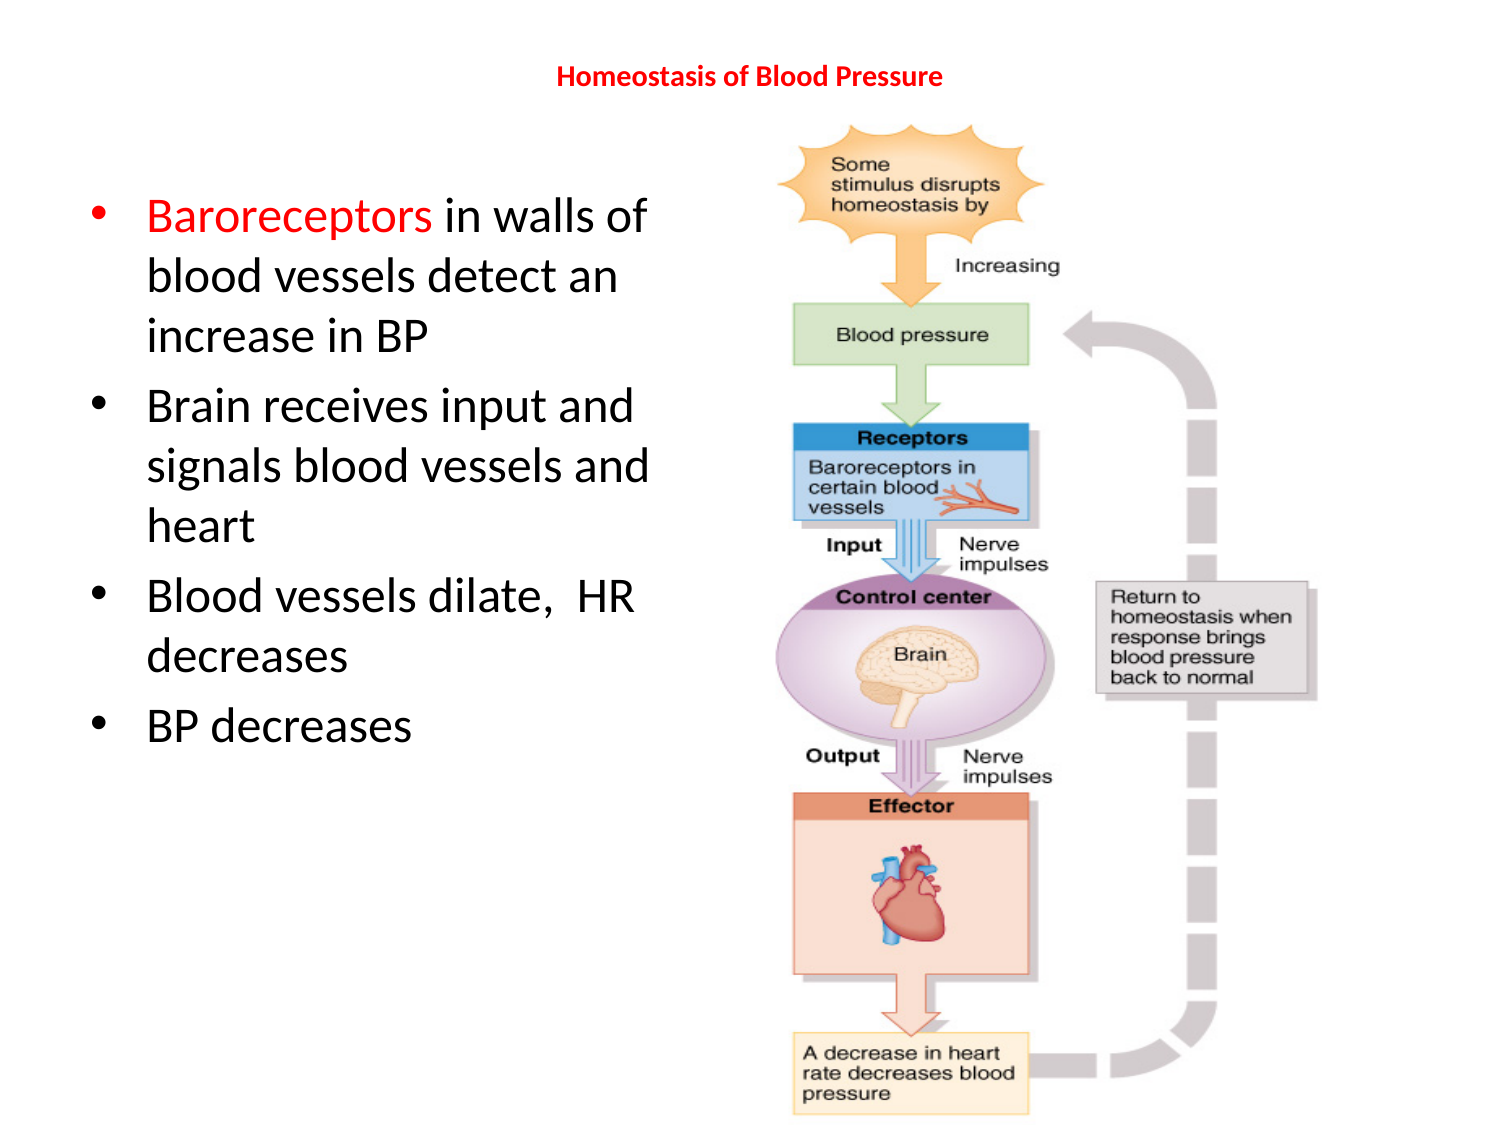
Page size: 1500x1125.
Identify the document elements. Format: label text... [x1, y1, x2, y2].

picture [749, 103, 1344, 1125]
title Homeostasis of Blood Pressure [75, 47, 1425, 100]
text_box Baroreceptors in walls of blood vessels detect an increase in BP Brain receives input and signals blood vessels and heart Blood vessels dilate, HR decreases BP decreases [74, 174, 738, 988]
